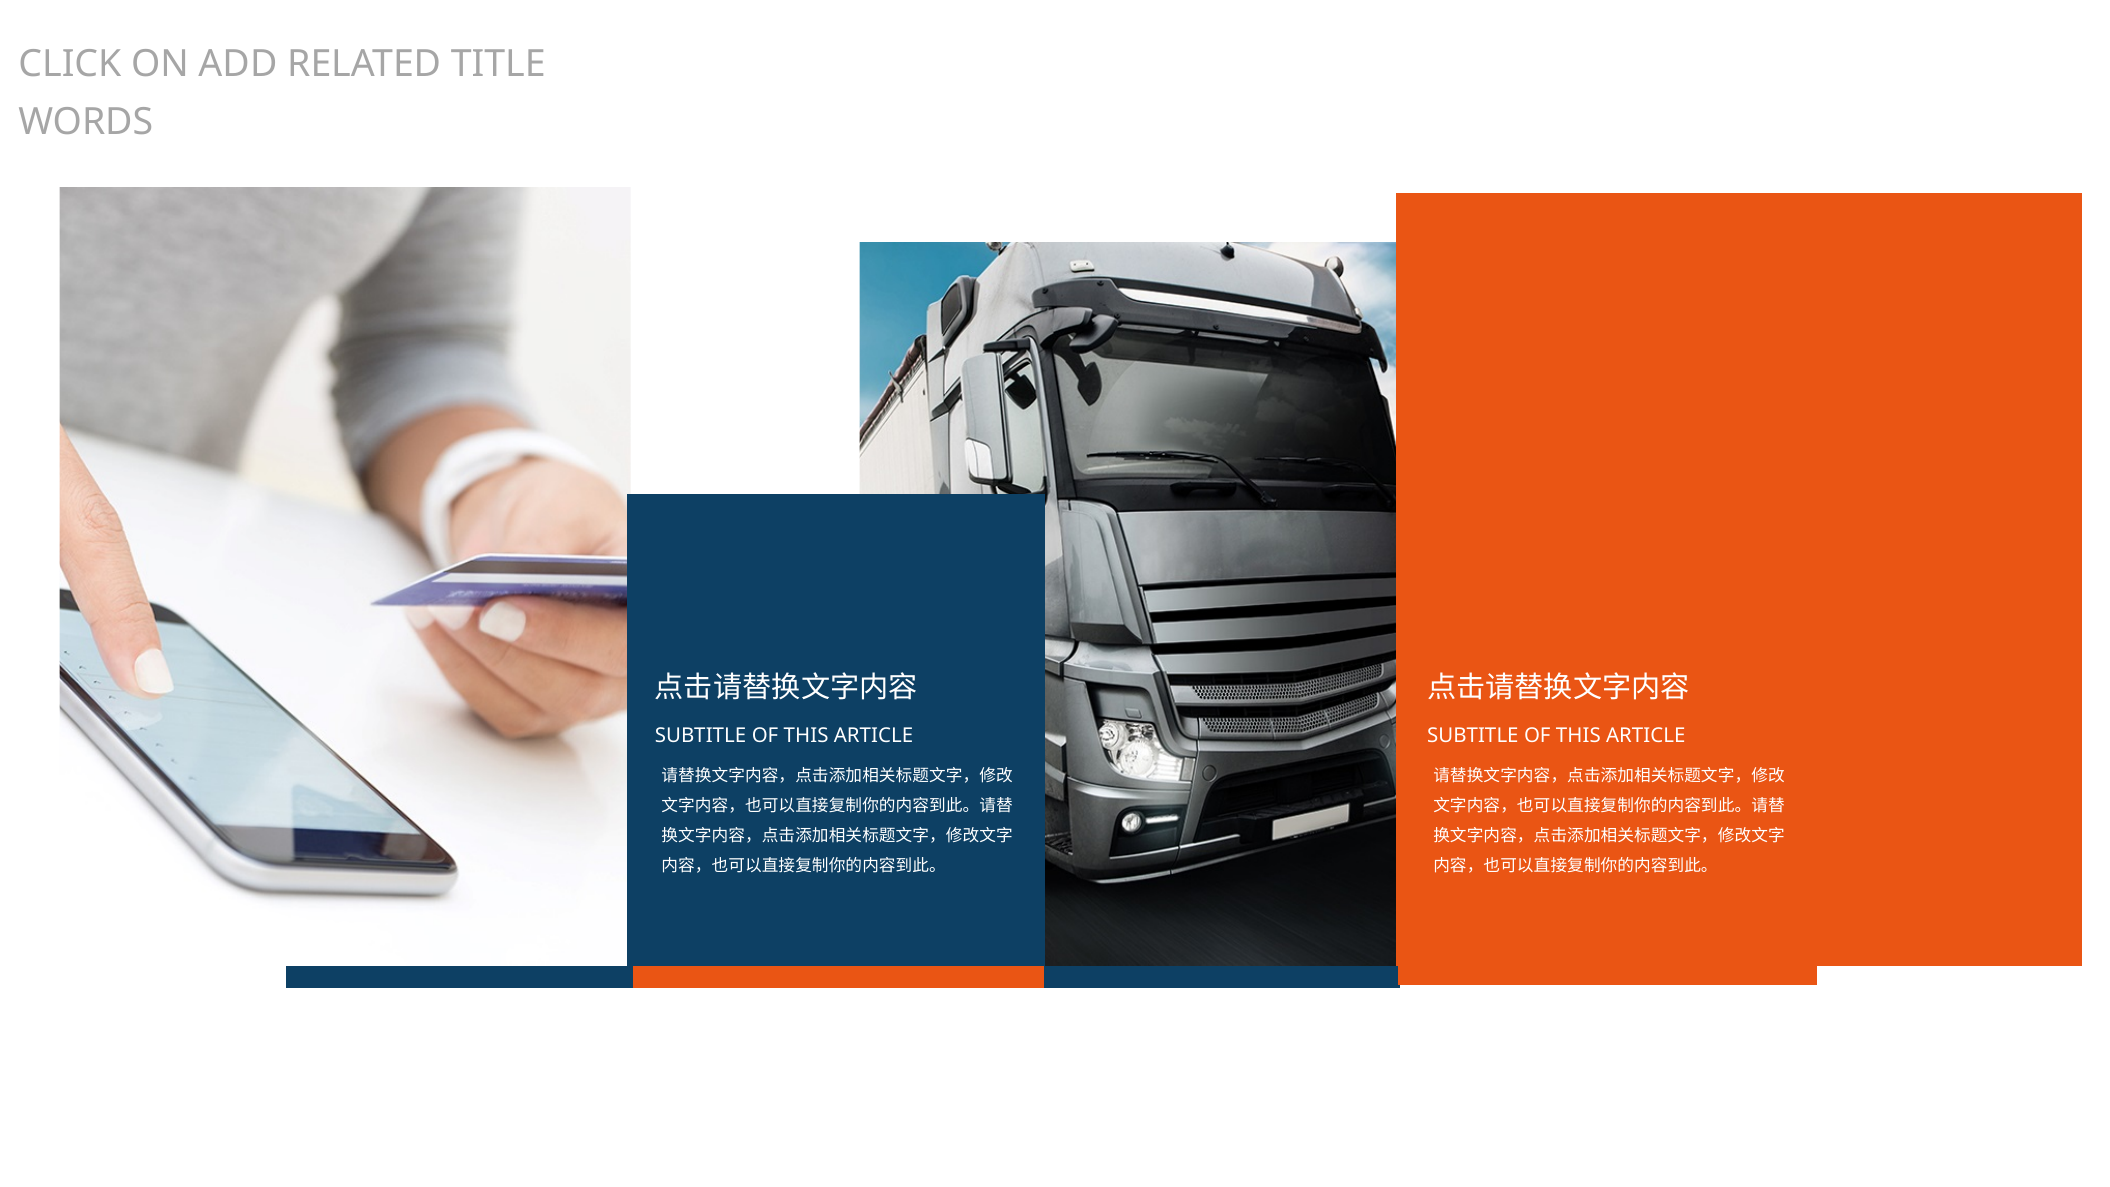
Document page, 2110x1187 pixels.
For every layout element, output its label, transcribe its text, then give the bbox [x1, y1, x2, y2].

text_box 请替换文字内容，点击添加相关标题文字，修改文字内容，也可以直接复制你的内容到此。请替换文字内容，点击添加相关标题文字，修改文字内容，也可以直接复制你的内容到此。 [1433, 754, 1791, 872]
text_box [633, 966, 1044, 988]
text_box [1044, 965, 1400, 988]
text_box 请替换文字内容，点击添加相关标题文字，修改文字内容，也可以直接复制你的内容到此。请替换文字内容，点击添加相关标题文字，修改文字内容，也可以直接复制你的内容到此。 [661, 754, 1019, 872]
text_box [1398, 965, 1818, 986]
text_box 点击请替换文字内容 [654, 662, 937, 709]
text_box [1396, 193, 2083, 966]
text_box [859, 241, 1396, 965]
text_box SUBTITLE OF THIS ARTICLE [1427, 719, 1776, 749]
text_box SUBTITLE OF THIS ARTICLE [654, 719, 1004, 749]
text_box 点击请替换文字内容 [1427, 662, 1709, 709]
text_box [626, 494, 1046, 966]
text_box [58, 186, 632, 967]
text_box [286, 965, 633, 988]
text_box CLICK ON ADD RELATED TITLE WORDS [3, 18, 595, 150]
